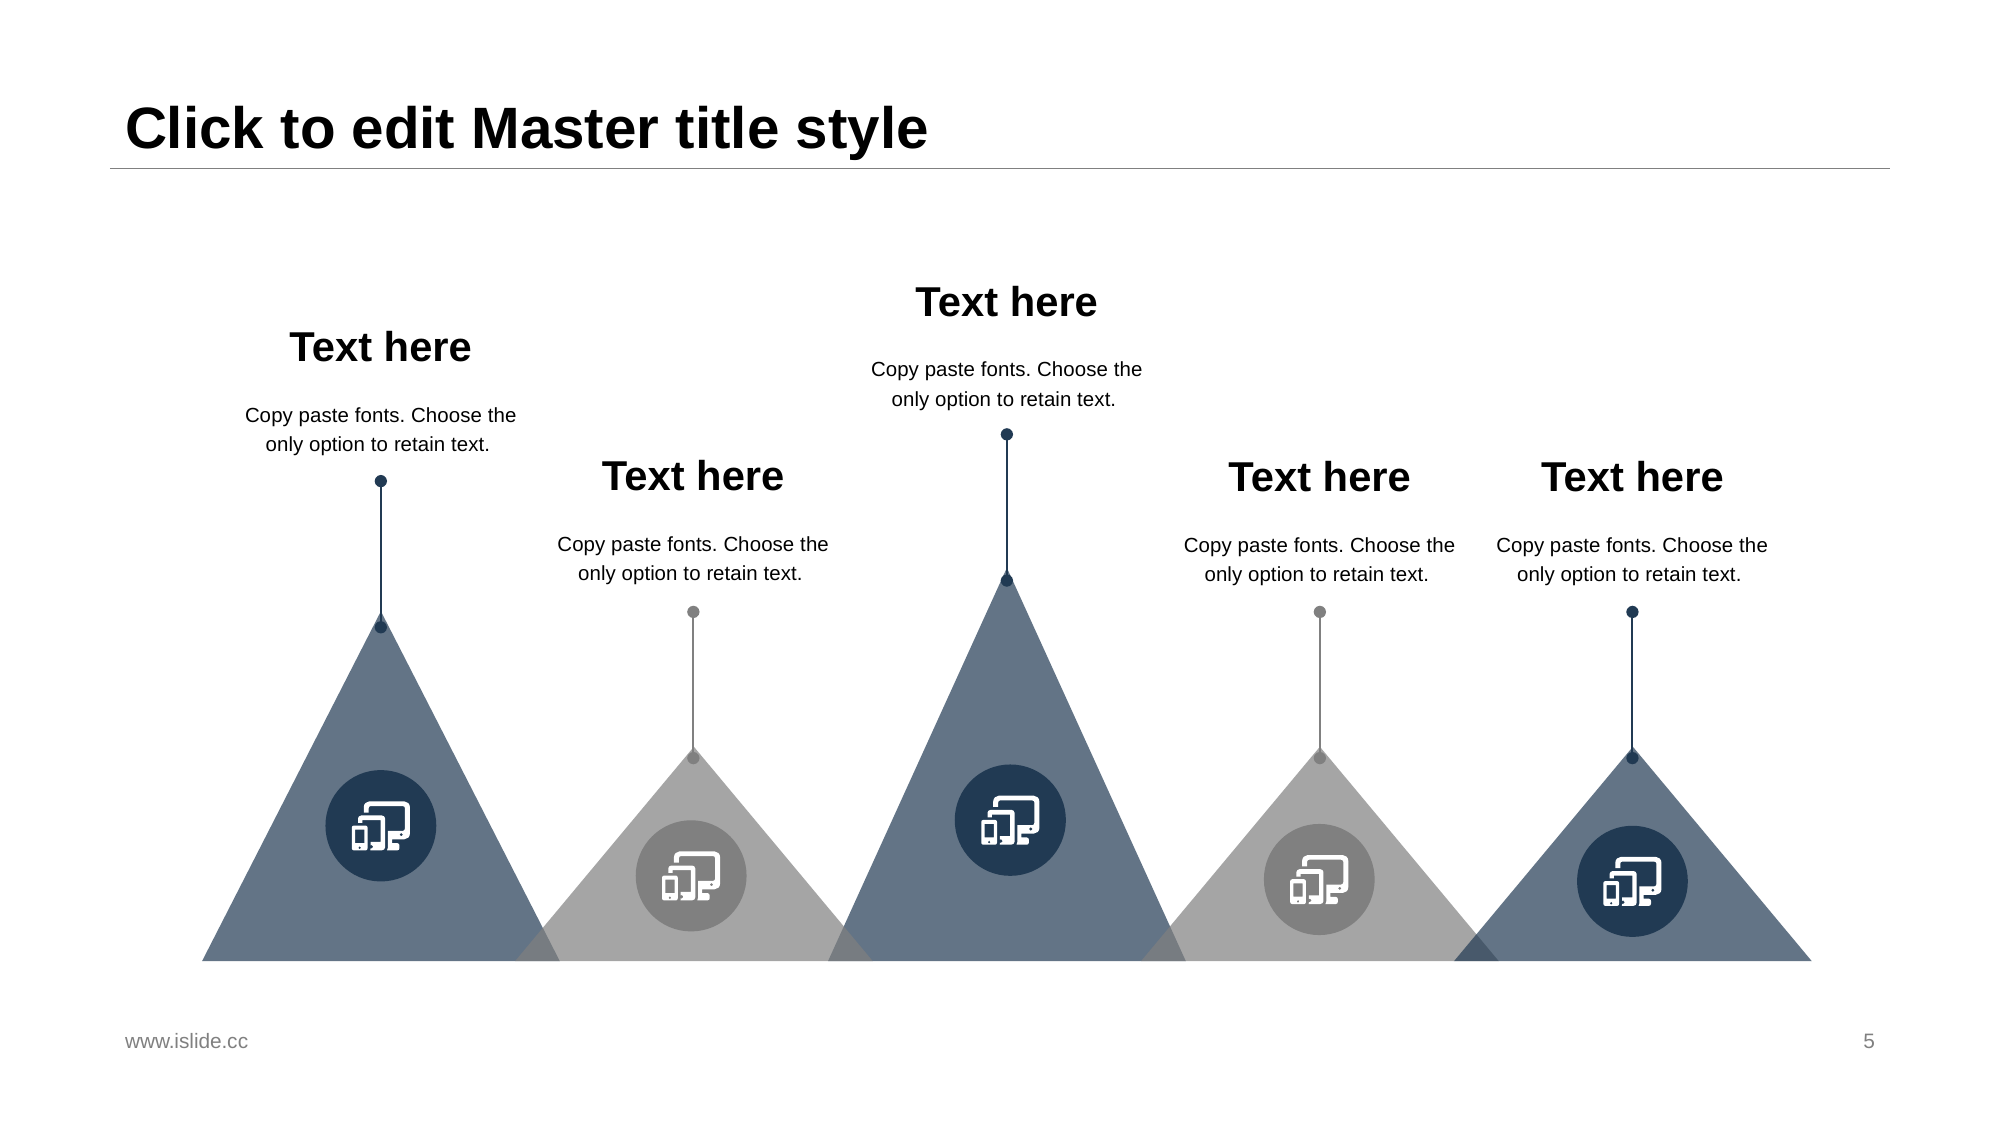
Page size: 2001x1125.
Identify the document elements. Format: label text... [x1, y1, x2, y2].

footer www.islide.cc [109, 1023, 790, 1058]
slide_number 5 [1412, 1023, 1890, 1058]
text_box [201, 264, 1812, 962]
title Click to edit Master title style [109, 0, 1890, 169]
